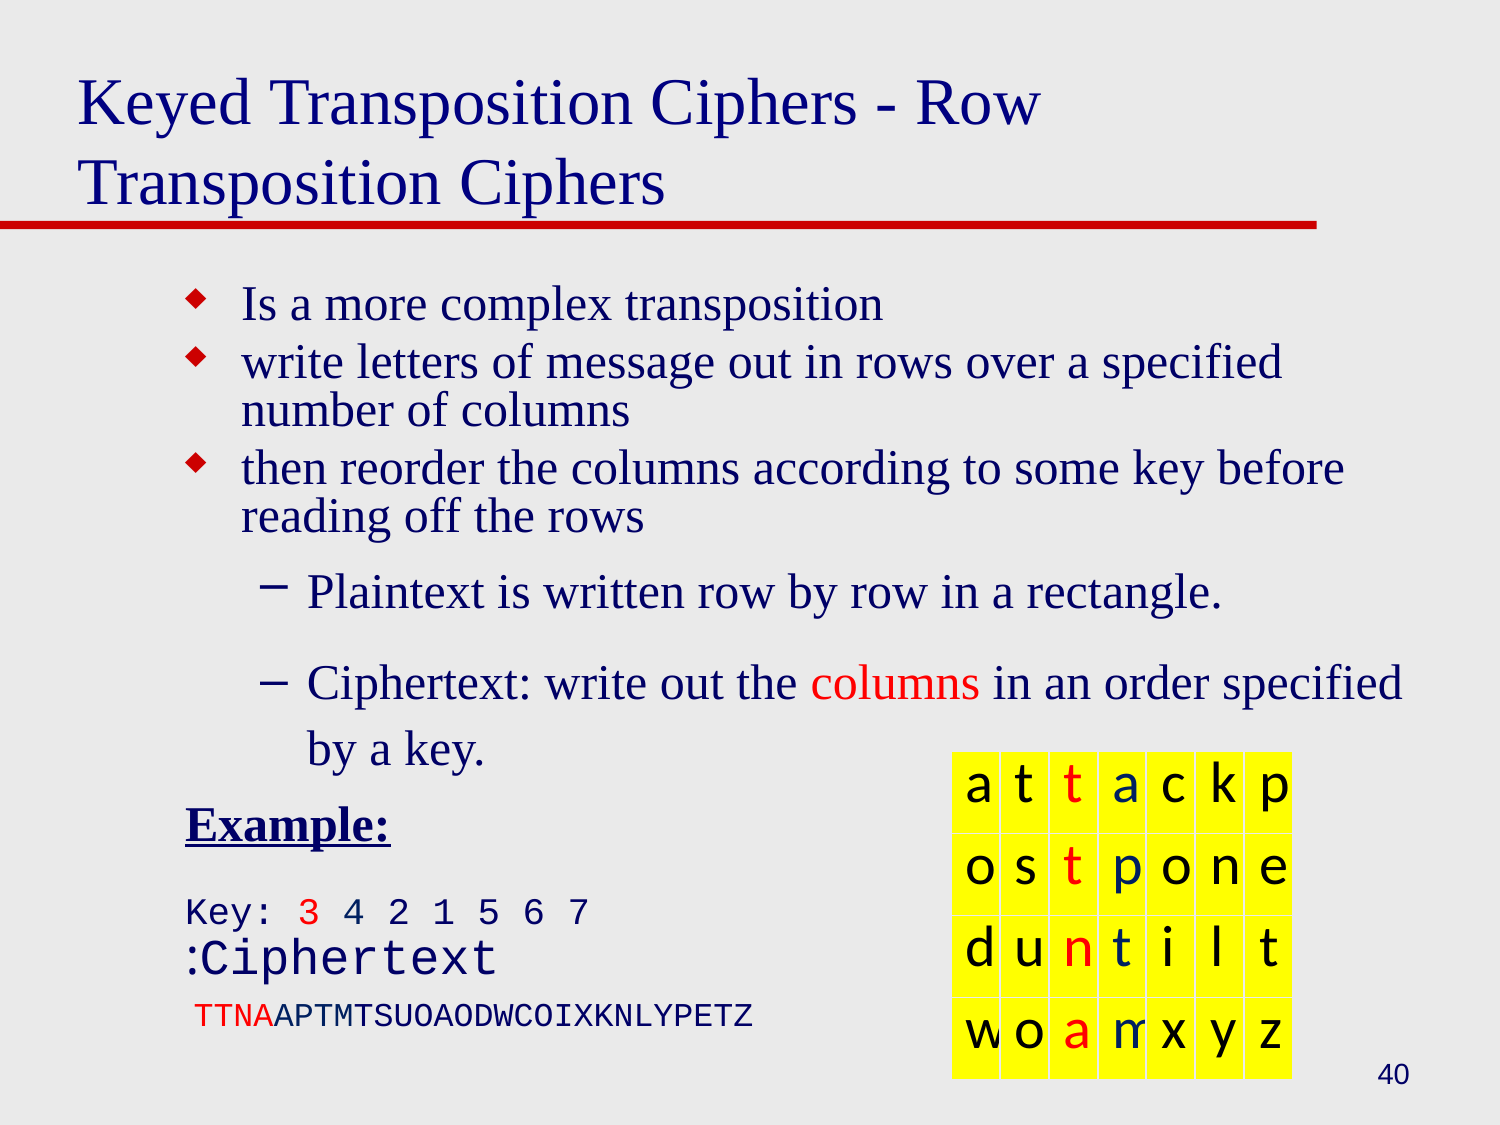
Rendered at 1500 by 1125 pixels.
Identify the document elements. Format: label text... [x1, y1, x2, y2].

table_cell n [1050, 916, 1097, 997]
table_header k [1196, 752, 1243, 833]
table_cell o [952, 834, 999, 915]
title Keyed Transposition Ciphers - Row Transposition Ciphers [62, 43, 1338, 226]
table_cell m [1099, 998, 1145, 1042]
table_header a [952, 752, 999, 833]
table_cell t [1099, 916, 1145, 997]
table_cell d [952, 916, 999, 997]
table_header p [1245, 752, 1292, 833]
table_cell y [1196, 998, 1243, 1042]
table_header c [1147, 752, 1194, 833]
table_cell o [1147, 834, 1194, 915]
table_cell l [1196, 916, 1243, 997]
slide_number 40 [1074, 1042, 1426, 1103]
table_cell t [1050, 834, 1097, 915]
table_cell z [1245, 998, 1292, 1042]
table_cell w [952, 998, 999, 1079]
table_header a [1099, 752, 1145, 833]
table_header t [1050, 752, 1097, 833]
list Is a more complex transposition write letters of message out in rows over a specified number of columns then reorder the columns according to some key before reading off the rows Plaintext is written row by row in a rectangle. Ciphertext: write out the columns in an order specified by a key. Example: Key: 3 4 2 1 5 6 7 Ciphertext: TTNAAPTMTSUOAODWCOIXKNLYPETZ [169, 274, 1438, 951]
table_header t [1001, 752, 1048, 833]
table_cell o [1001, 998, 1048, 1079]
table_cell i [1147, 916, 1194, 997]
table_cell a [1050, 998, 1097, 1079]
table_cell u [1001, 916, 1048, 997]
table_cell p [1099, 834, 1145, 915]
table_cell x [1147, 998, 1194, 1042]
table_cell n [1196, 834, 1243, 915]
table_cell t [1245, 916, 1292, 997]
table_cell e [1245, 834, 1292, 915]
table_cell s [1001, 834, 1048, 915]
